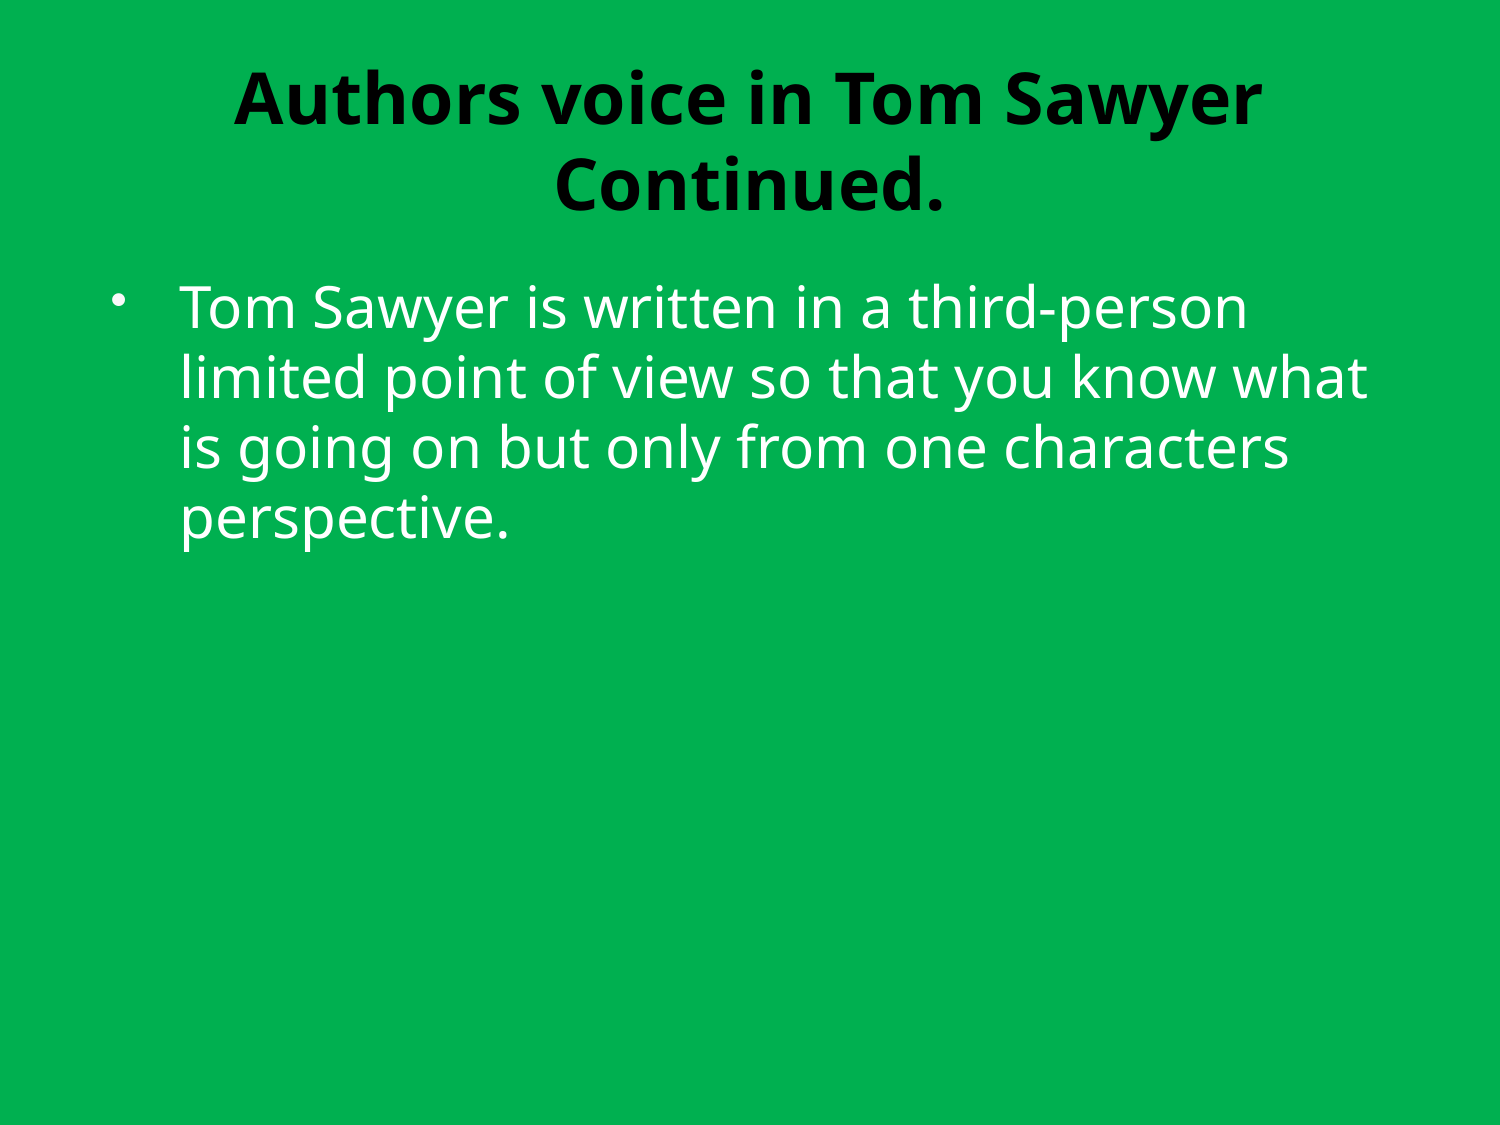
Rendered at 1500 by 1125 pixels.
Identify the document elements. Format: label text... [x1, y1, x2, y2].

list Tom Sawyer is written in a third-person limited point of view so that you know what is going on but only from one characters perspective. [75, 262, 1425, 1035]
title Authors voice in Tom Sawyer Continued. [75, 45, 1425, 233]
